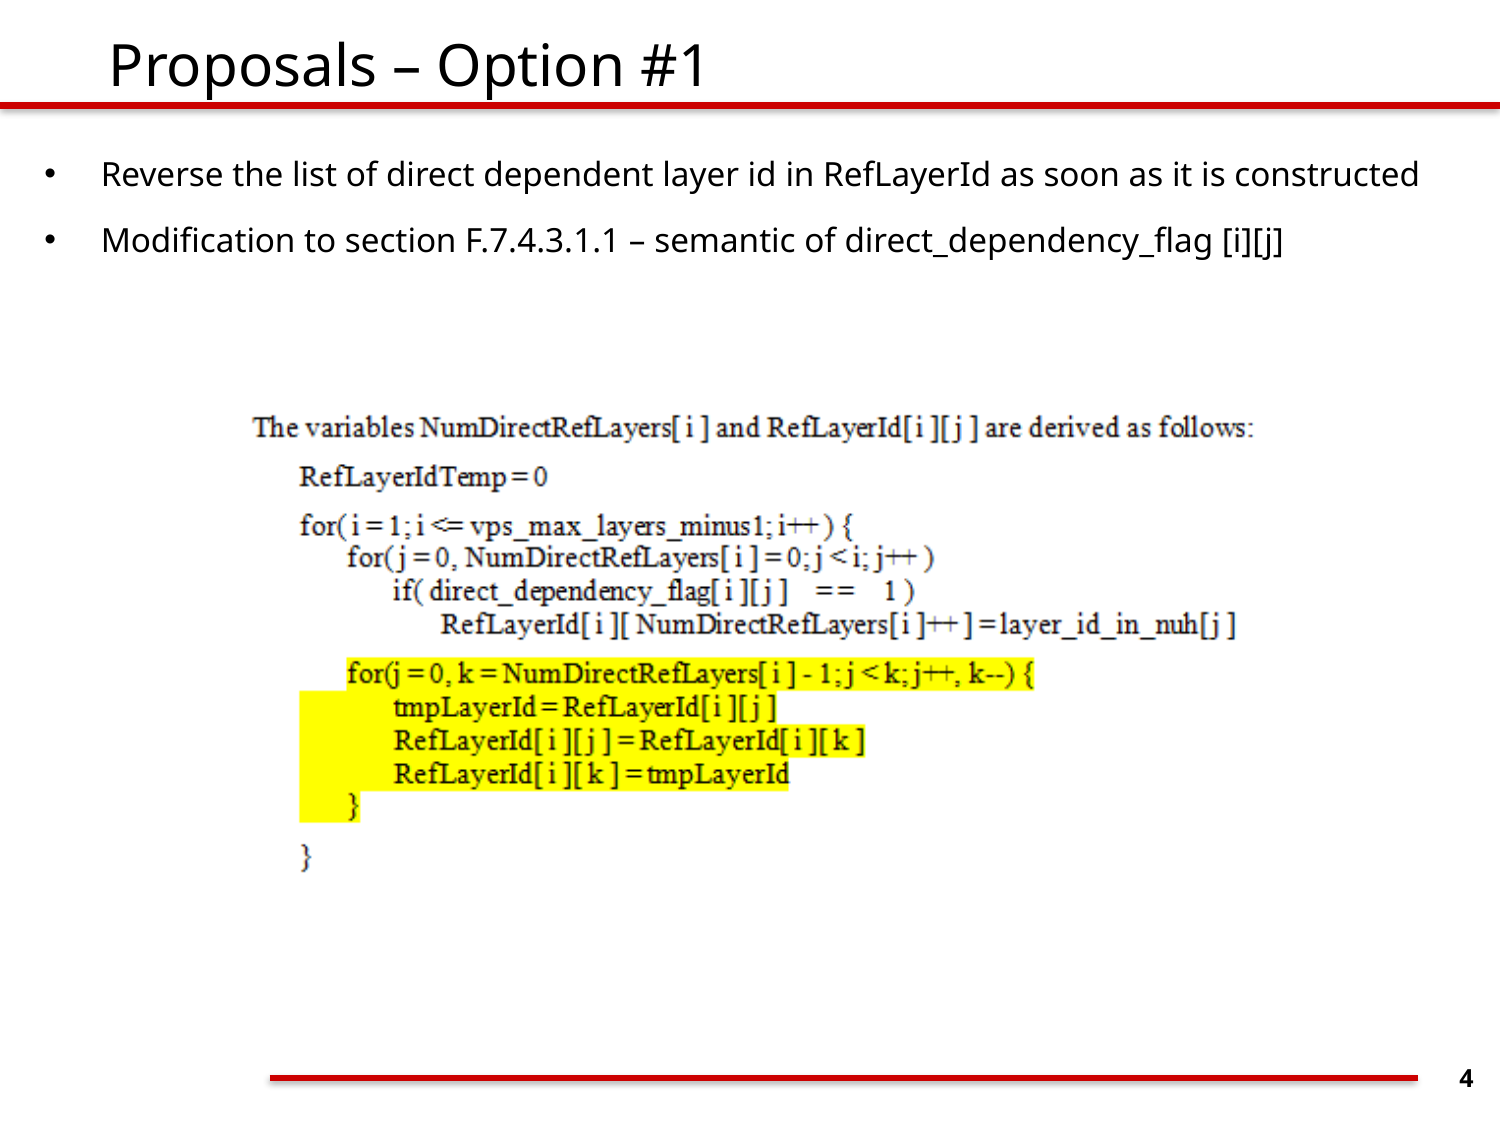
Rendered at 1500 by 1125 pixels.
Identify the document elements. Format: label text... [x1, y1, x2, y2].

list Reverse the list of direct dependent layer id in RefLayerId as soon as it is constructed Modification to section F.7.4.3.1.1 – semantic of direct_dependency_flag [i][j] [29, 125, 1471, 291]
picture [233, 402, 1294, 894]
slide_number 4 [1417, 1054, 1489, 1114]
title Proposals – Option #1 [93, 32, 1500, 94]
